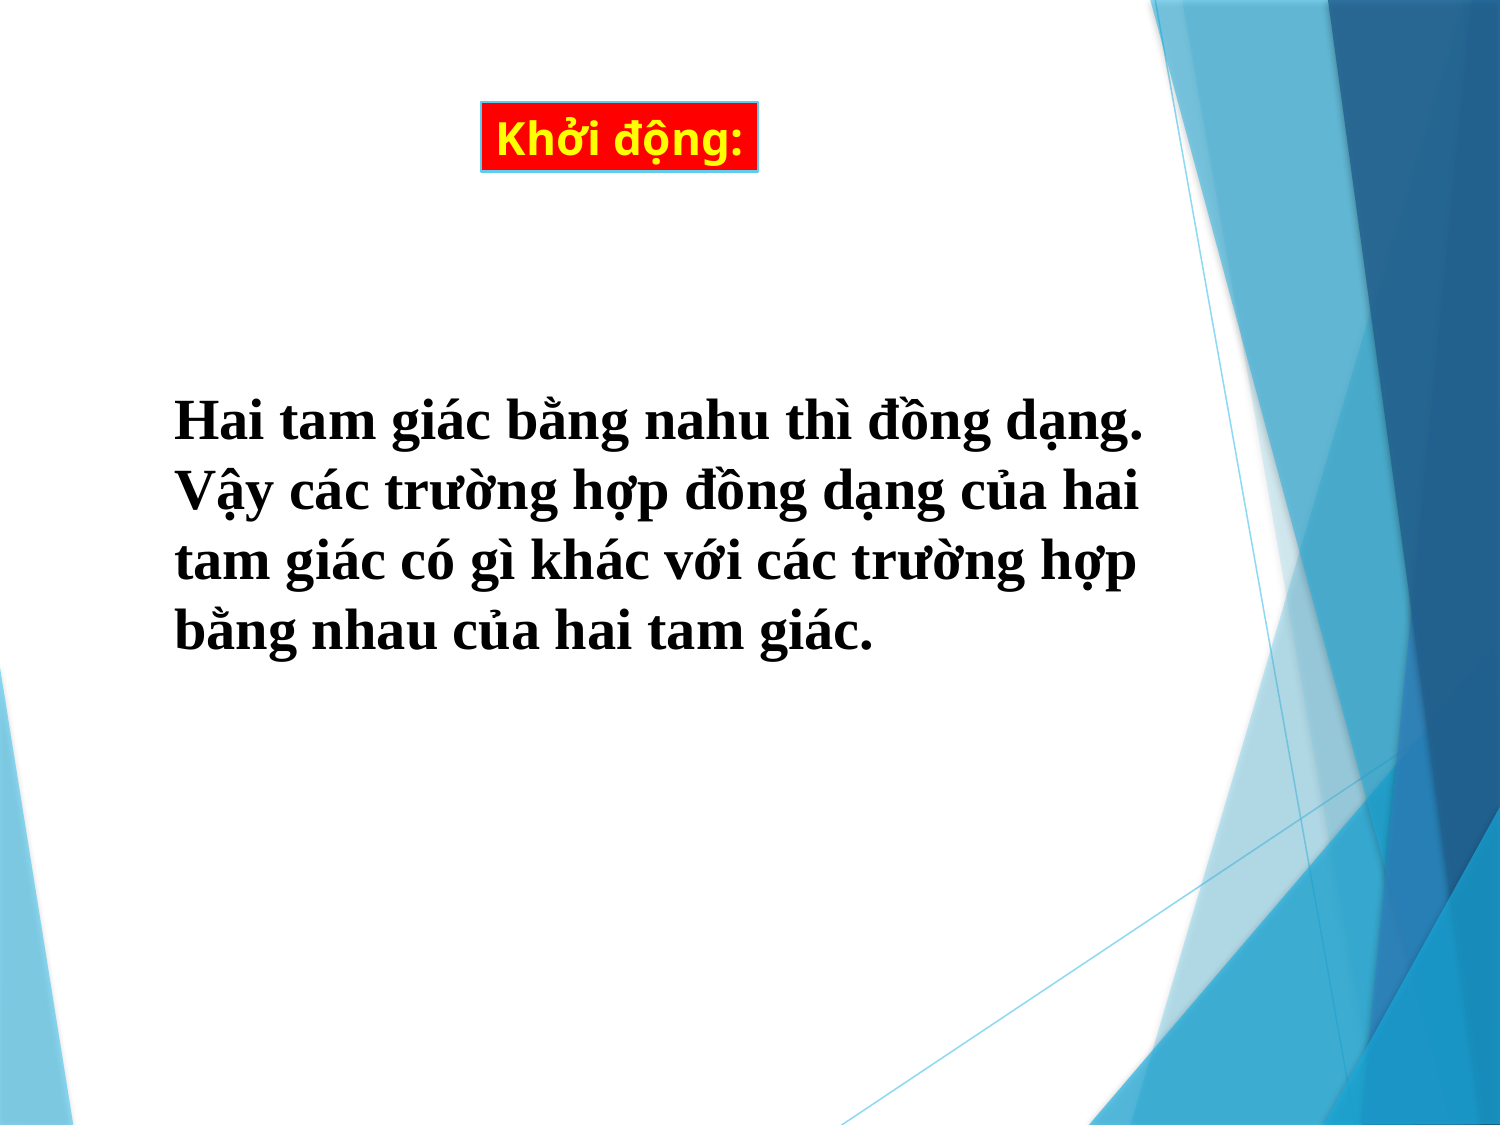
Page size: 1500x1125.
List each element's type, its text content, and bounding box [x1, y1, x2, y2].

text_box Khởi động: [480, 101, 759, 173]
text_box Hai tam giác bằng nahu thì đồng dạng. Vậy các trường hợp đồng dạng của hai tam giác có gì khác với các trường hợp bằng nhau của hai tam giác. [159, 373, 1247, 669]
